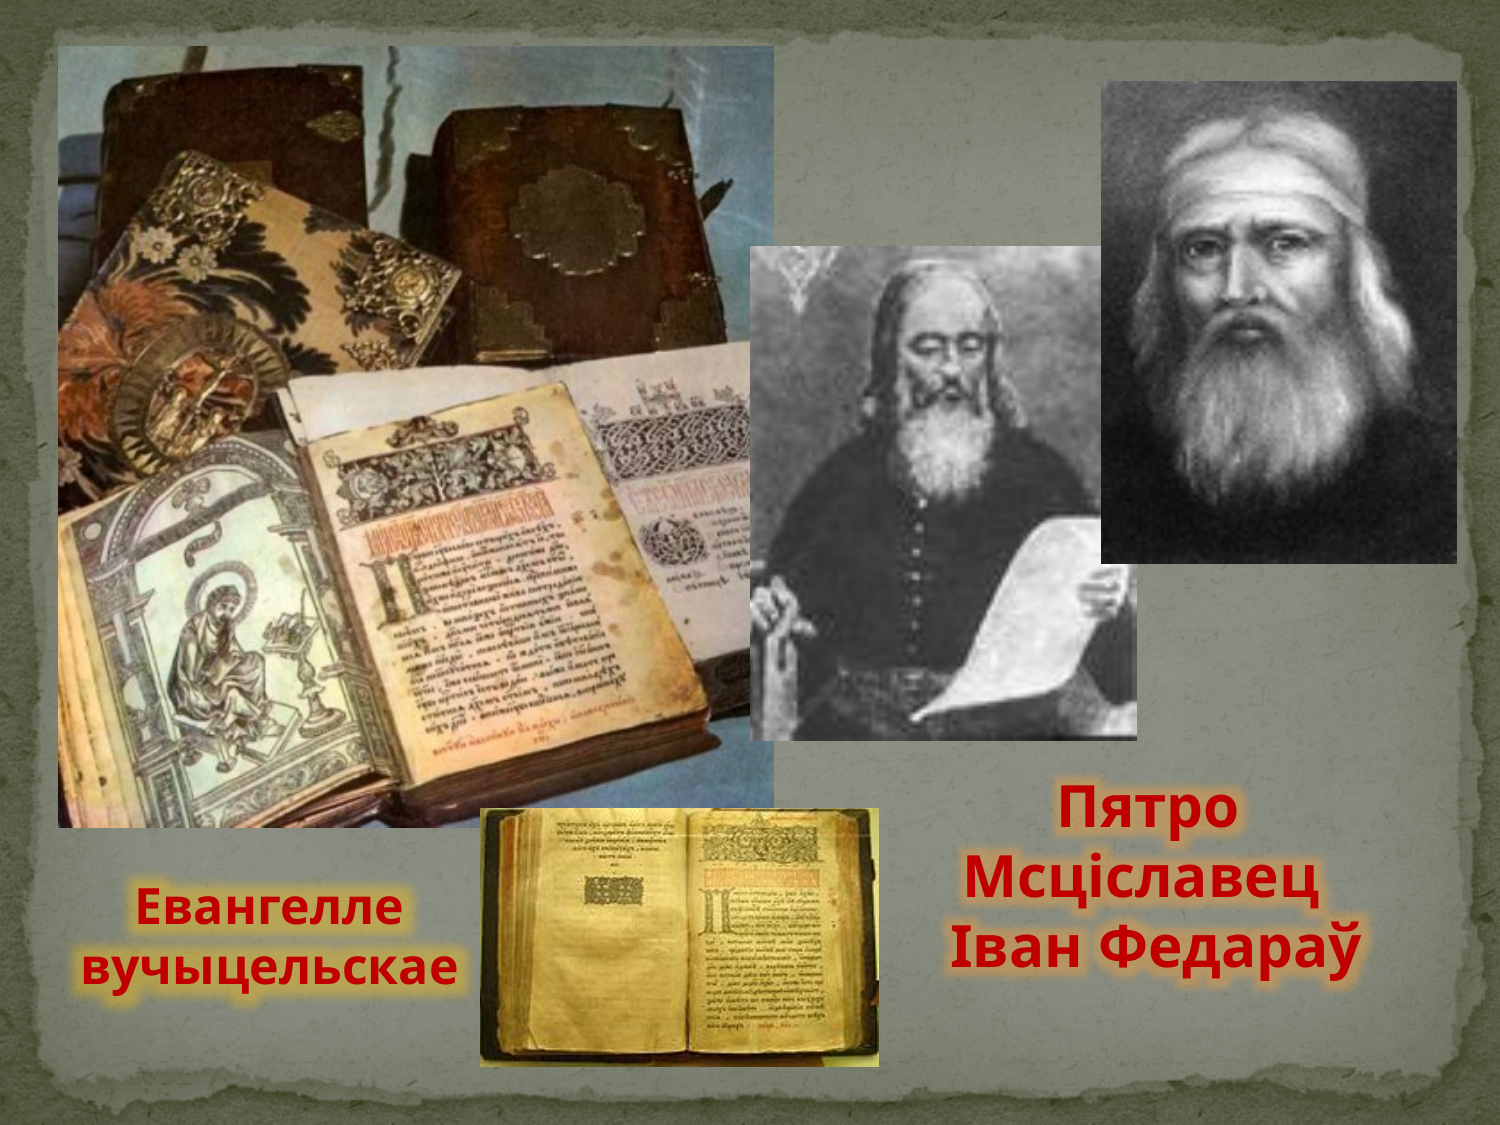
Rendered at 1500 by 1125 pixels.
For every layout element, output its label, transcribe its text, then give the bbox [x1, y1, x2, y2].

text_box Евангелле вучыцельскае [58, 867, 469, 1002]
picture [58, 46, 1457, 1067]
text_box Пятро Мсціславец Іван Федараў [867, 761, 1430, 987]
